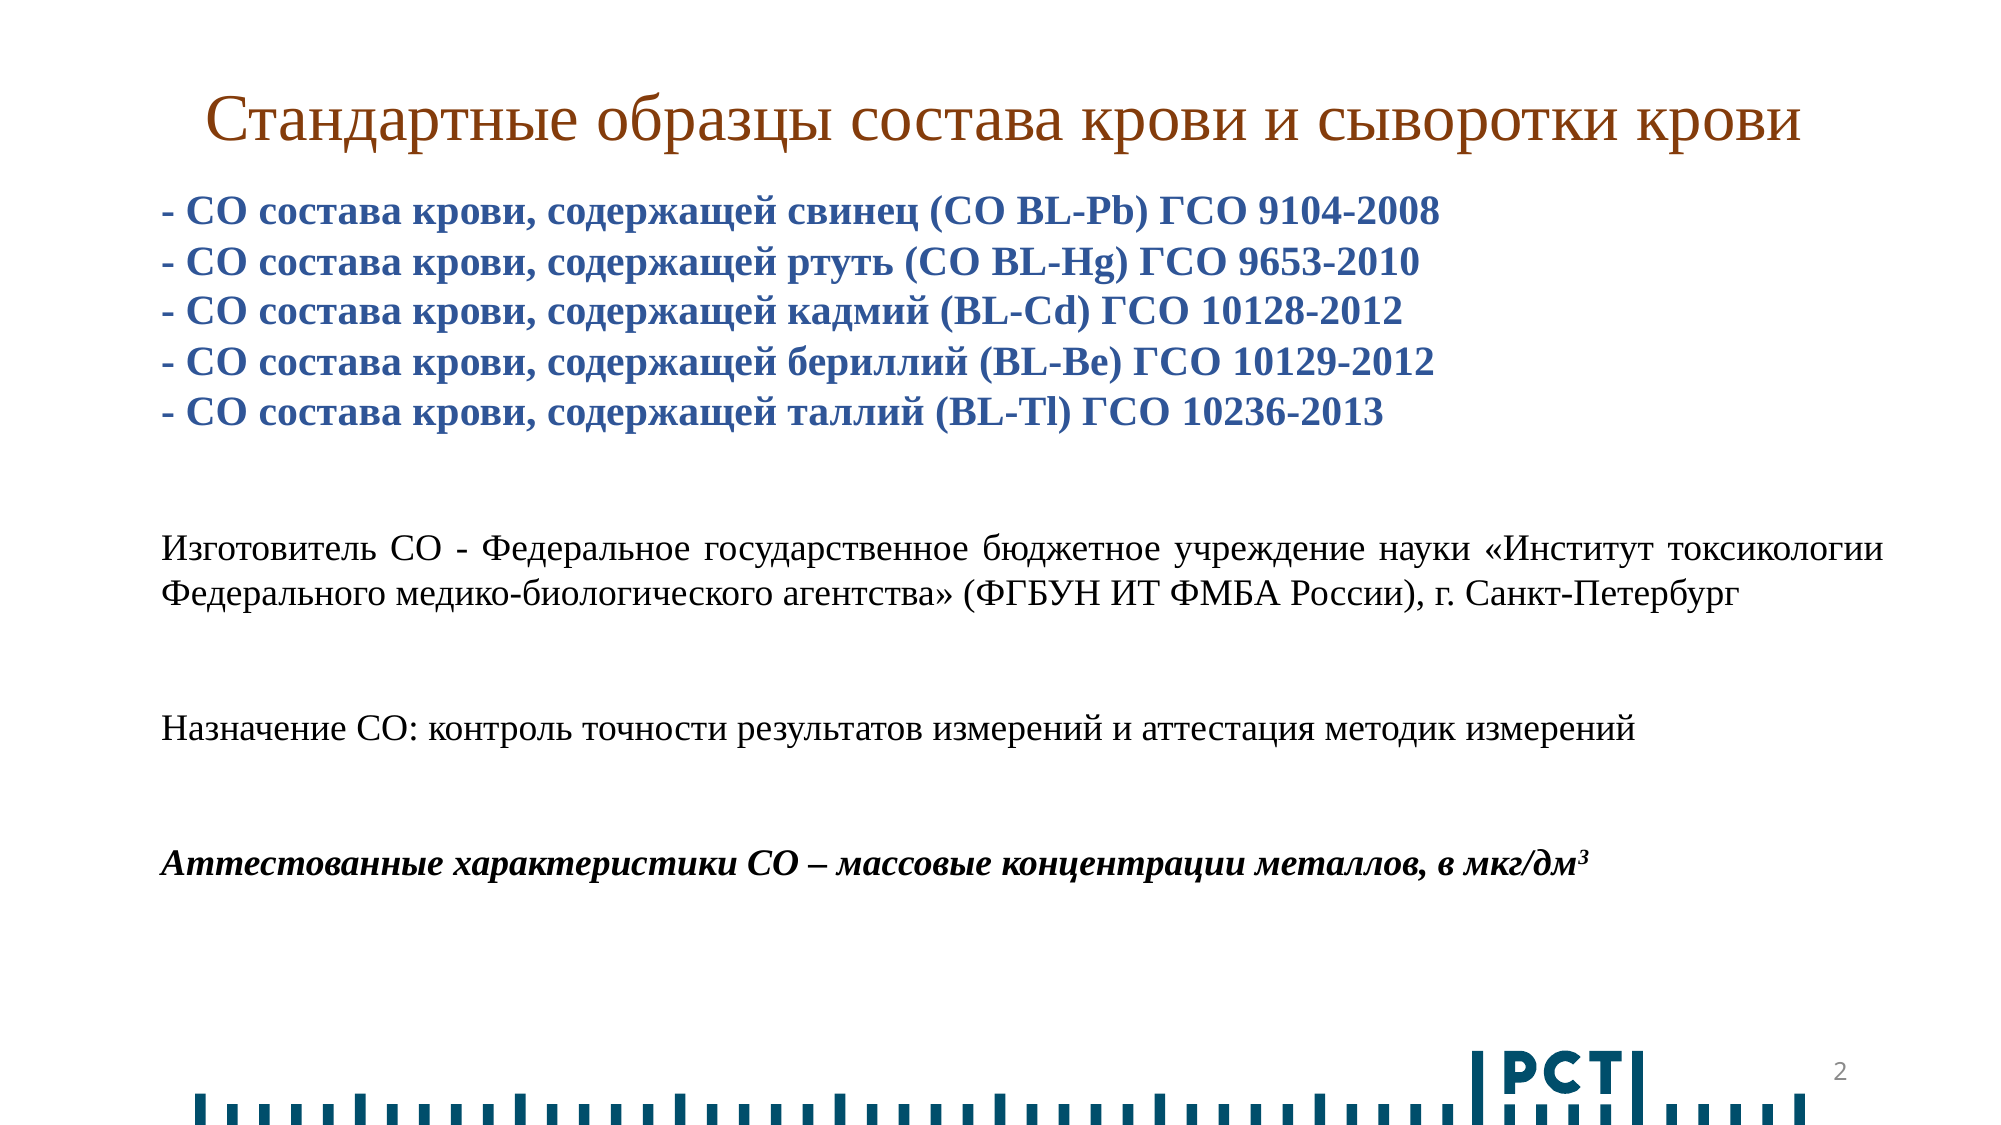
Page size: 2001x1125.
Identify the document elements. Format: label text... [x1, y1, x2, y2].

slide_number 2 [1412, 1042, 1863, 1103]
text_box - СО состава крови, содержащей свинец (СО BL-Pb) ГСО 9104-2008 - СО состава крови, содержащей ртуть (СО BL-Hg) ГСО 9653-2010 - СО состава крови, содержащей кадмий (BL-Cd) ГСО 10128-2012 - СО состава крови, содержащей бериллий (BL-Be) ГСО 10129-2012 - СО состава крови, содержащей таллий (BL-Tl) ГСО 10236-2013 Изготовитель СО - Федеральное государственное бюджетное учреждение науки «Институт токсикологии Федерального медико-биологического агентства» (ФГБУН ИТ ФМБА России), г. Санкт-Петербург Назначение СО: контроль точности результатов измерений и аттестация методик измерений Аттестованные характеристики СО – массовые концентрации металлов, в мкг/дм3 [146, 175, 1900, 1116]
text_box Стандартные образцы состава крови и сыворотки крови [109, 65, 1900, 161]
